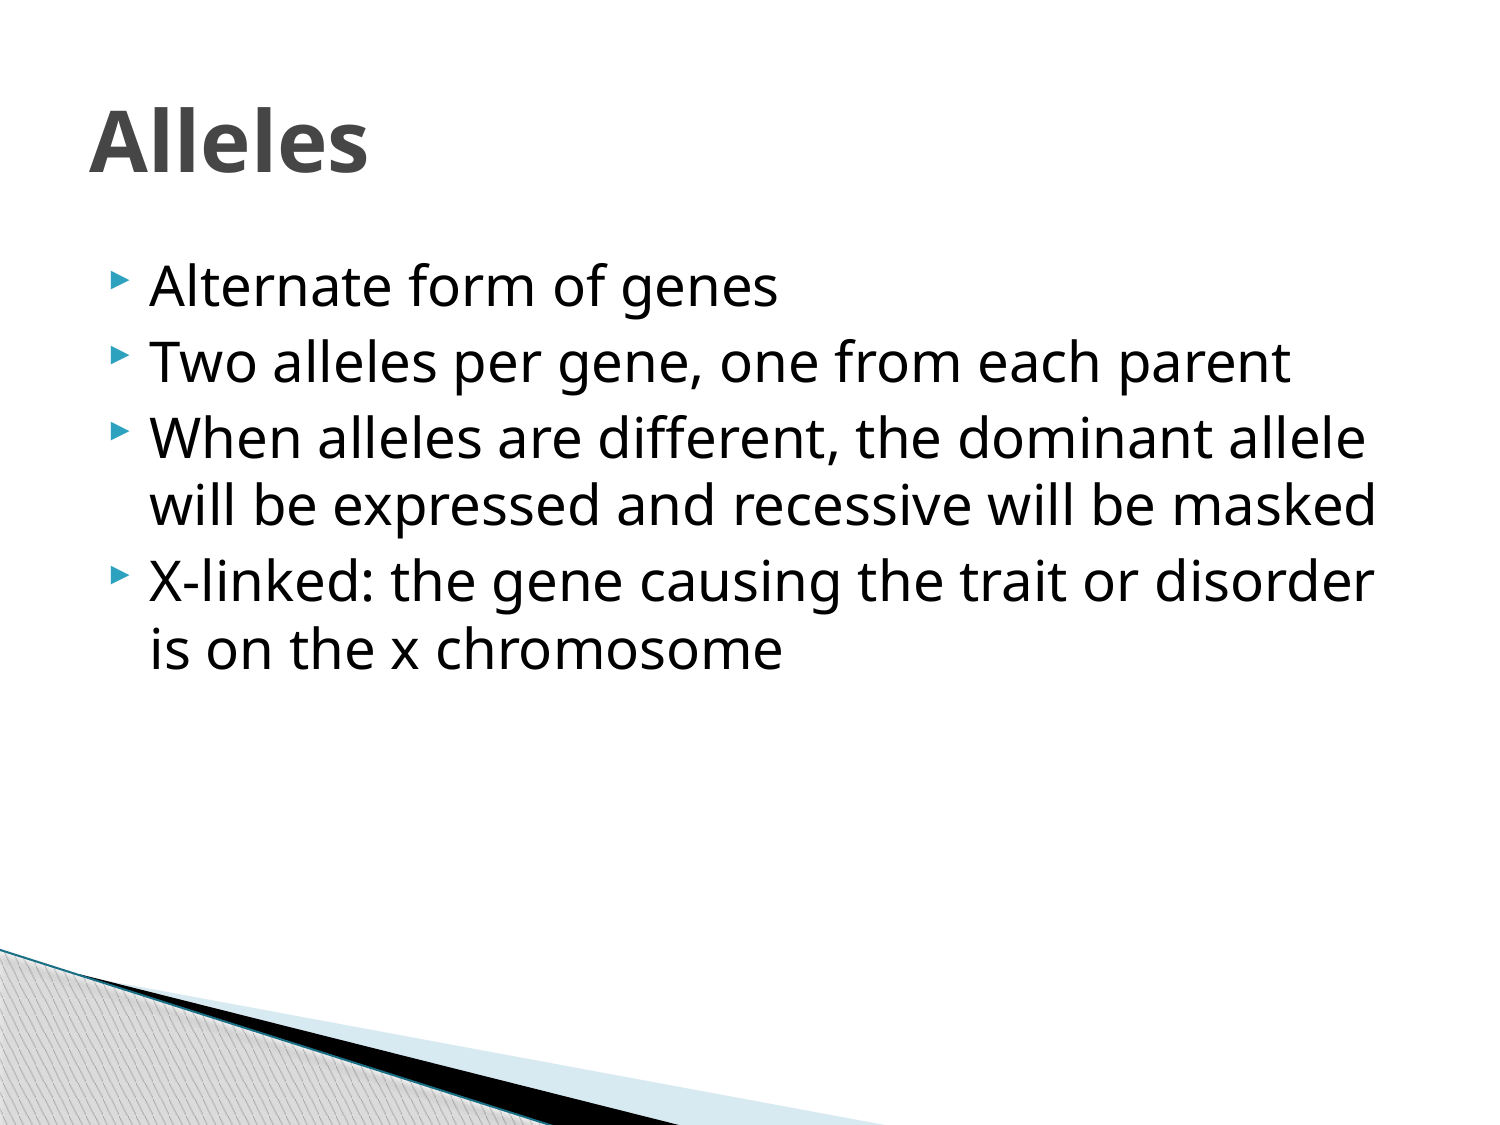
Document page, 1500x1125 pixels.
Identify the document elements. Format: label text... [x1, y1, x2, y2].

title Alleles [75, 45, 1425, 233]
list Alternate form of genes Two alleles per gene, one from each parent When alleles are different, the dominant allele will be expressed and recessive will be masked X-linked: the gene causing the trait or disorder is on the x chromosome [75, 243, 1425, 986]
